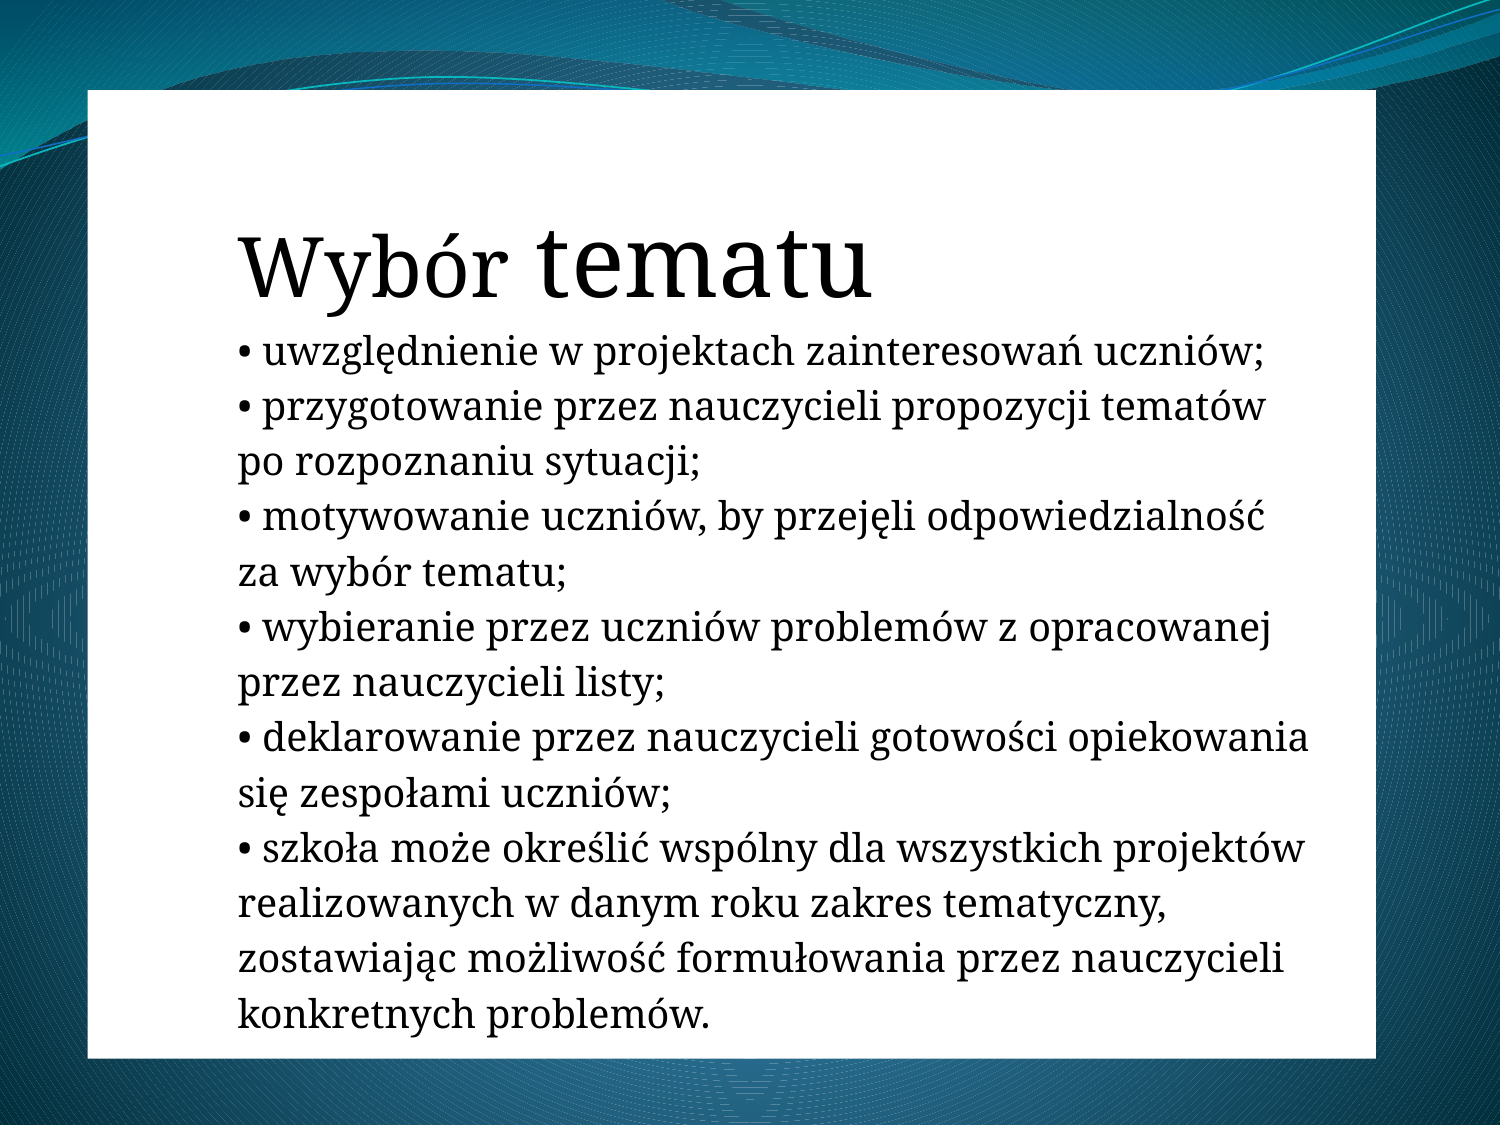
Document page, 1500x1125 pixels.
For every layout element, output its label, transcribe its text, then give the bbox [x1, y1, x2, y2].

subtitle Wybór tematu • uwzględnienie w projektach zainteresowań uczniów; • przygotowanie przez nauczycieli propozycji tematów po rozpoznaniu sytuacji; • motywowanie uczniów, by przejęli odpowiedzialność za wybór tematu; • wybieranie przez uczniów problemów z opracowanej przez nauczycieli listy; • deklarowanie przez nauczycieli gotowości opiekowania się zespołami uczniów; • szkoła może określić wspólny dla wszystkich projektów realizowanych w danym roku zakres tematyczny, zostawiając możliwość formułowania przez nauczycieli konkretnych problemów. [87, 89, 1377, 1059]
